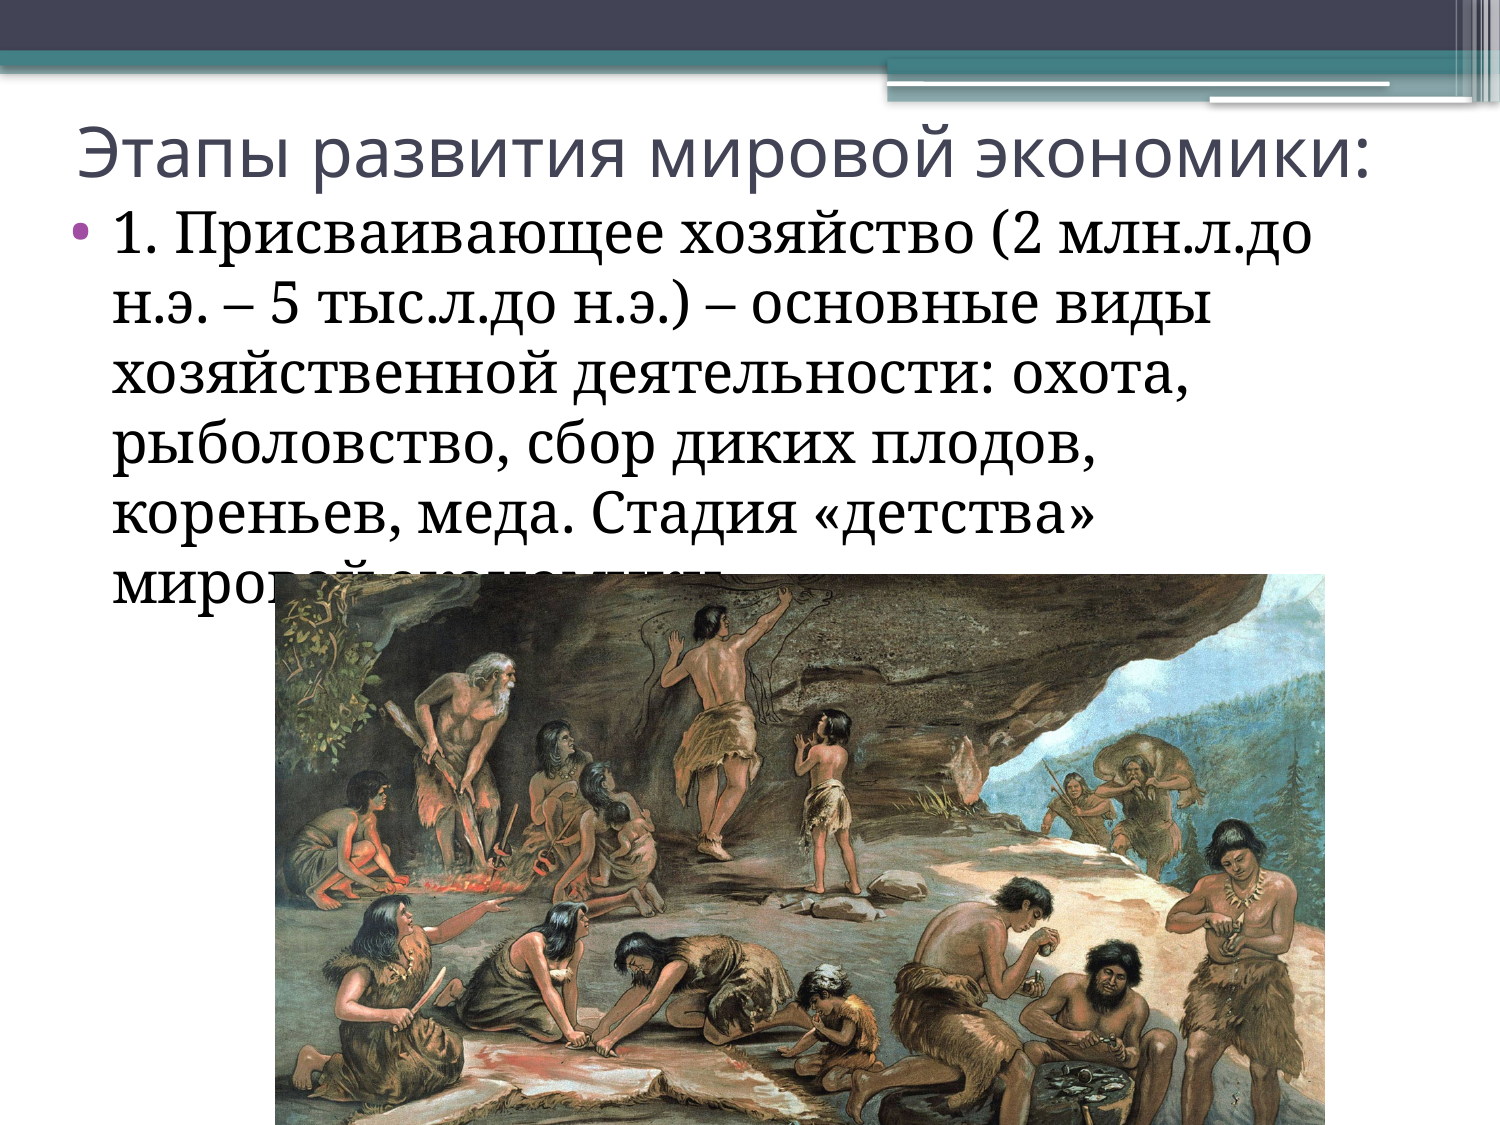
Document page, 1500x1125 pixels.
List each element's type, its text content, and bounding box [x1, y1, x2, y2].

list 1. Присваивающее хозяйство (2 млн.л.до н.э. – 5 тыс.л.до н.э.) – основные виды хозяйственной деятельности: охота, рыболовство, сбор диких плодов, кореньев, меда. Стадия «детства» мировой экономики [37, 187, 1388, 897]
title Этапы развития мировой экономики: [62, 62, 1413, 238]
picture [274, 574, 1326, 1125]
